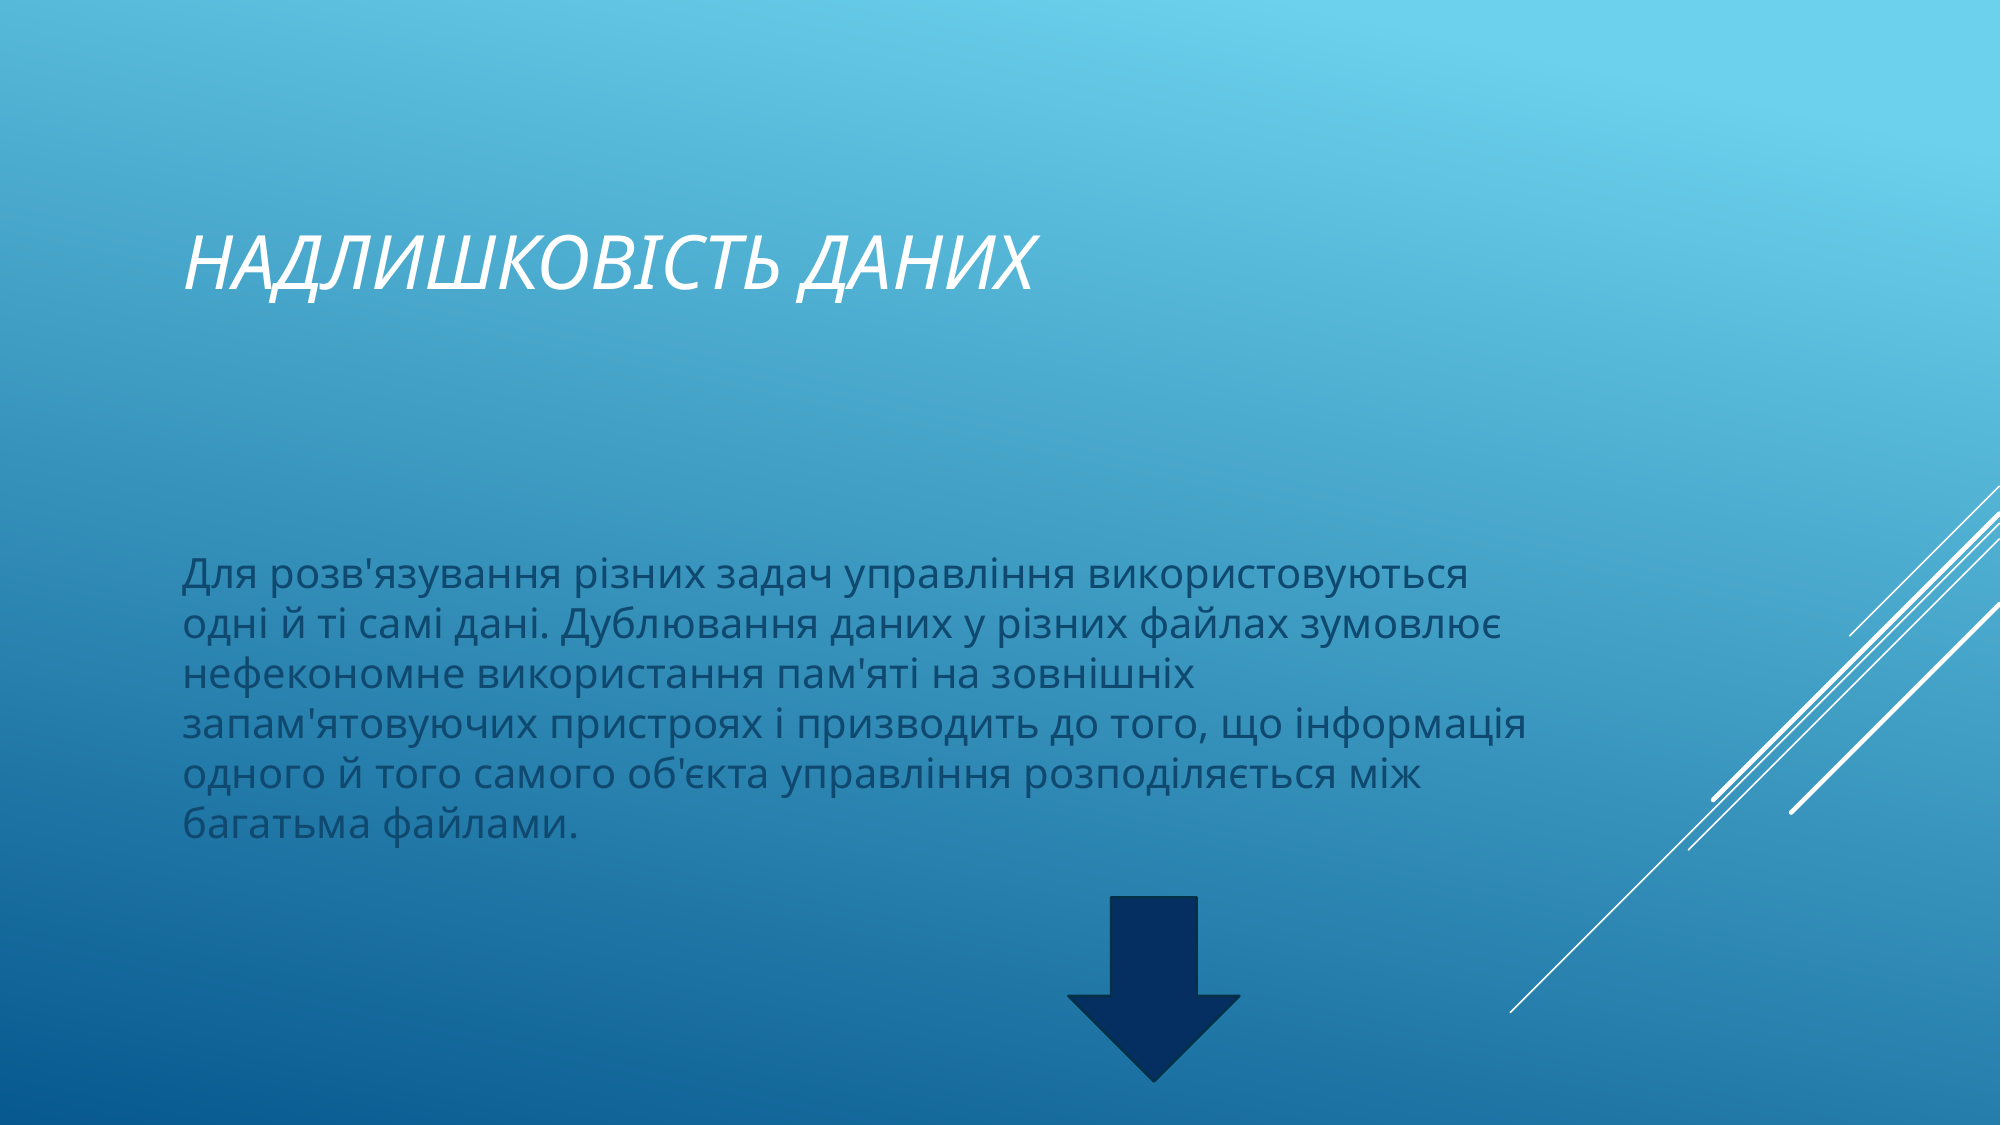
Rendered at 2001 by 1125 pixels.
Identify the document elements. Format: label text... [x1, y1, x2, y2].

list Для розв'язування різних задач управління використовуються одні й ті самі дані. Дублювання даних у різних файлах зумовлює нефекономне використання пам'яті на зовнішніх запам'ятовуючих пристроях і призводить до того, що інформація одного й того самого об'єкта управління розподіляється між багатьма файлами. [167, 436, 1568, 1030]
title Надлишковість даних [167, 136, 1568, 384]
text_box [1067, 896, 1241, 1083]
